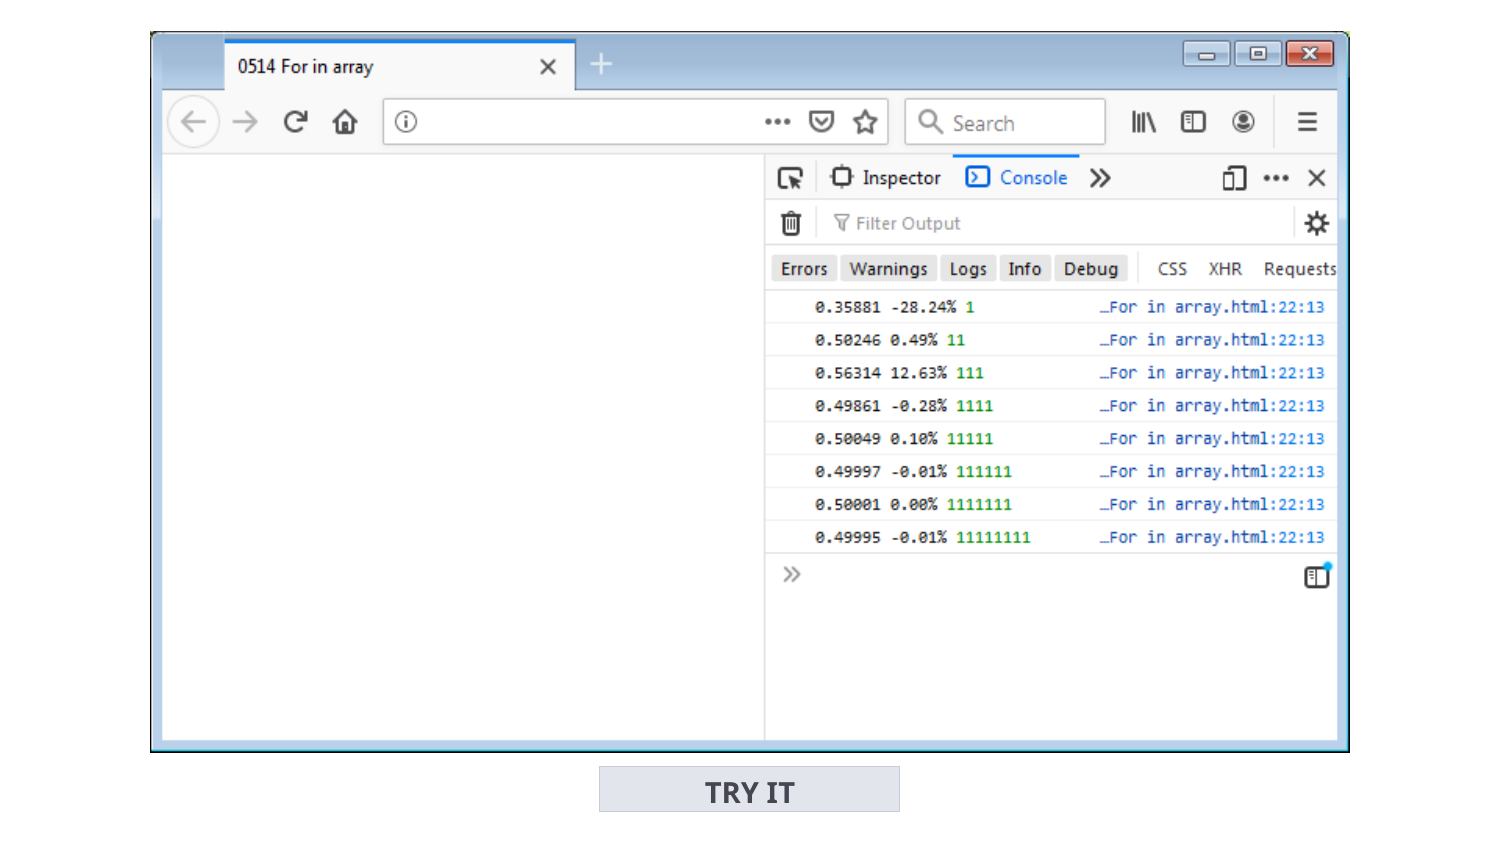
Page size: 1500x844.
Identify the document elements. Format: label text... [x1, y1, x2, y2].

text_box TRY IT [599, 766, 900, 812]
picture [149, 31, 1351, 753]
